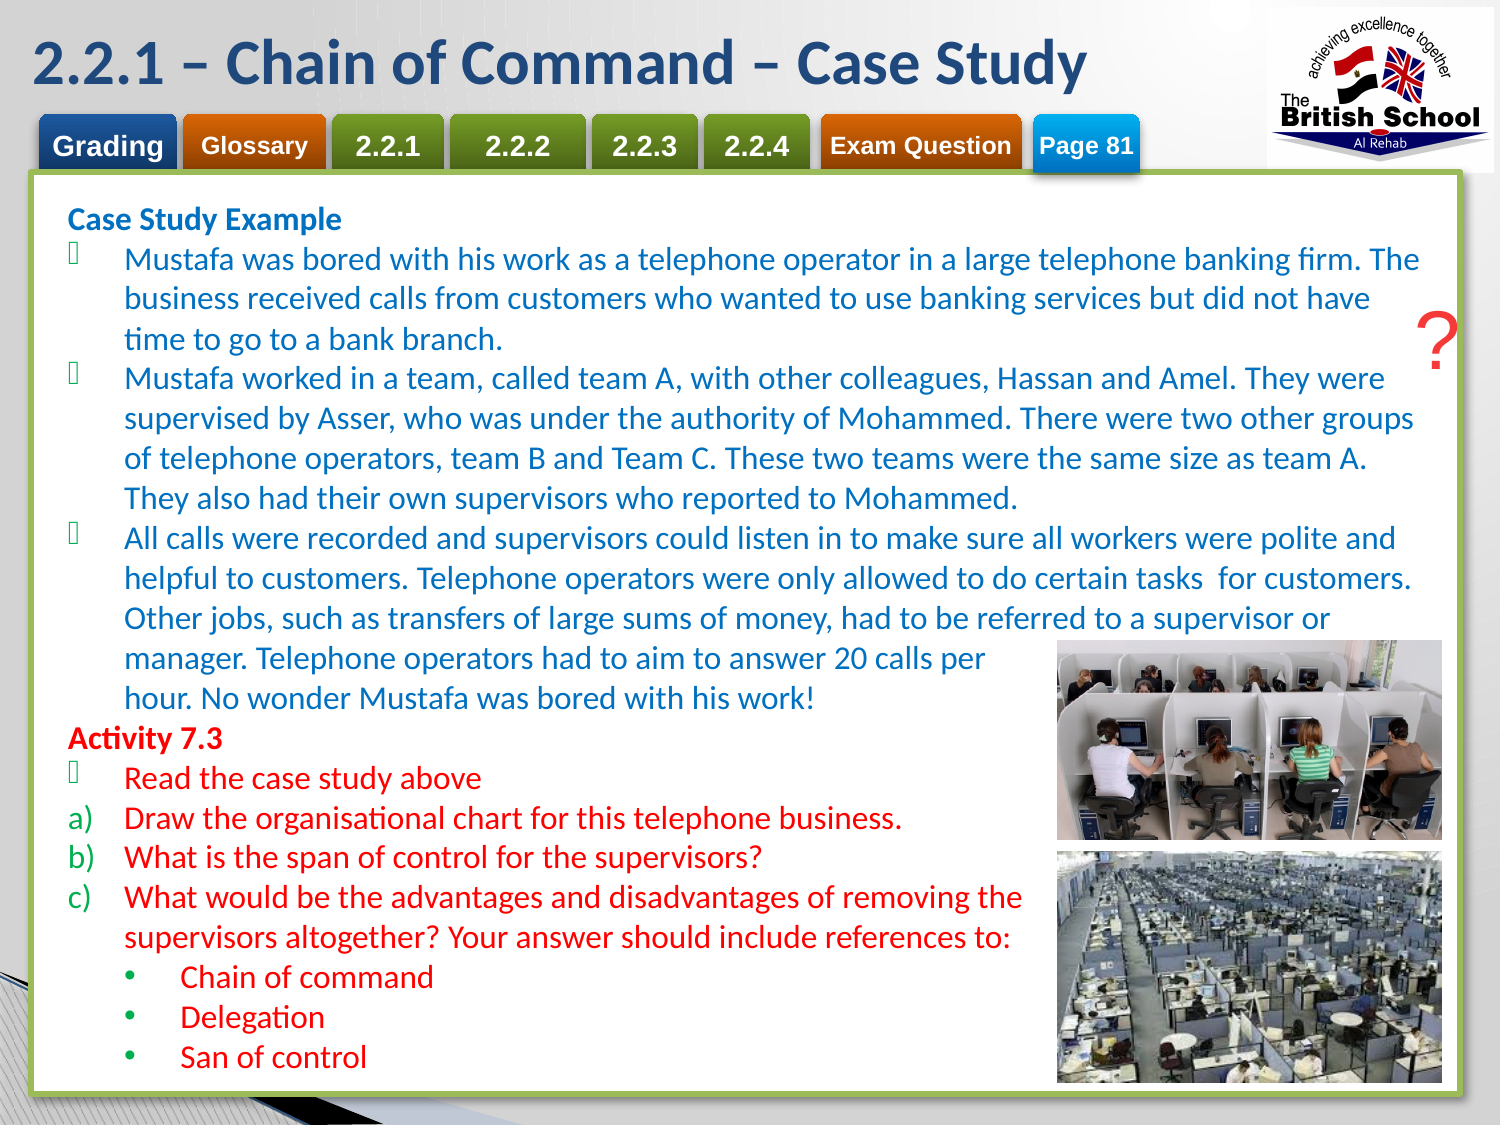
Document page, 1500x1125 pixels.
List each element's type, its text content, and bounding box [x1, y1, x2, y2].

picture [281, 1114, 303, 1125]
picture [1056, 851, 1442, 1083]
text_box Case Study Example Mustafa was bored with his work as a telephone operator in a large telephone banking firm. The business received calls from customers who wanted to use banking services but did not have time to go to a bank branch. Mustafa worked in a team, called team A, with other colleagues, Hassan and Amel. They were supervised by Asser, who was under the authority of Mohammed. There were two other groups of telephone operators, team B and Team C. These two teams were the same size as team A. They also had their own supervisors who reported to Mohammed. All calls were recorded and supervisors could listen in to make sure all workers were polite and helpful to customers. Telephone operators were only allowed to do certain tasks for customers. Other jobs, such as transfers of large sums of money, had to be referred to a supervisor or manager. Telephone operators had to aim to answer 20 calls per hour. No wonder Mustafa was bored with his work! Activity 7.3 Read the case study above Draw the organisational chart for this telephone business. What is the span of control for the supervisors? What would be the advantages and disadvantages of removing the supervisors altogether? Your answer should include references to: Chain of command Delegation San of control [53, 189, 1447, 1083]
text_box ? [1399, 278, 1459, 394]
picture [1056, 640, 1442, 841]
title 2.2.1 – Chain of Command – Case Study [17, 7, 1235, 110]
picture [1267, 7, 1495, 173]
text_box Page 81 [1033, 114, 1140, 173]
